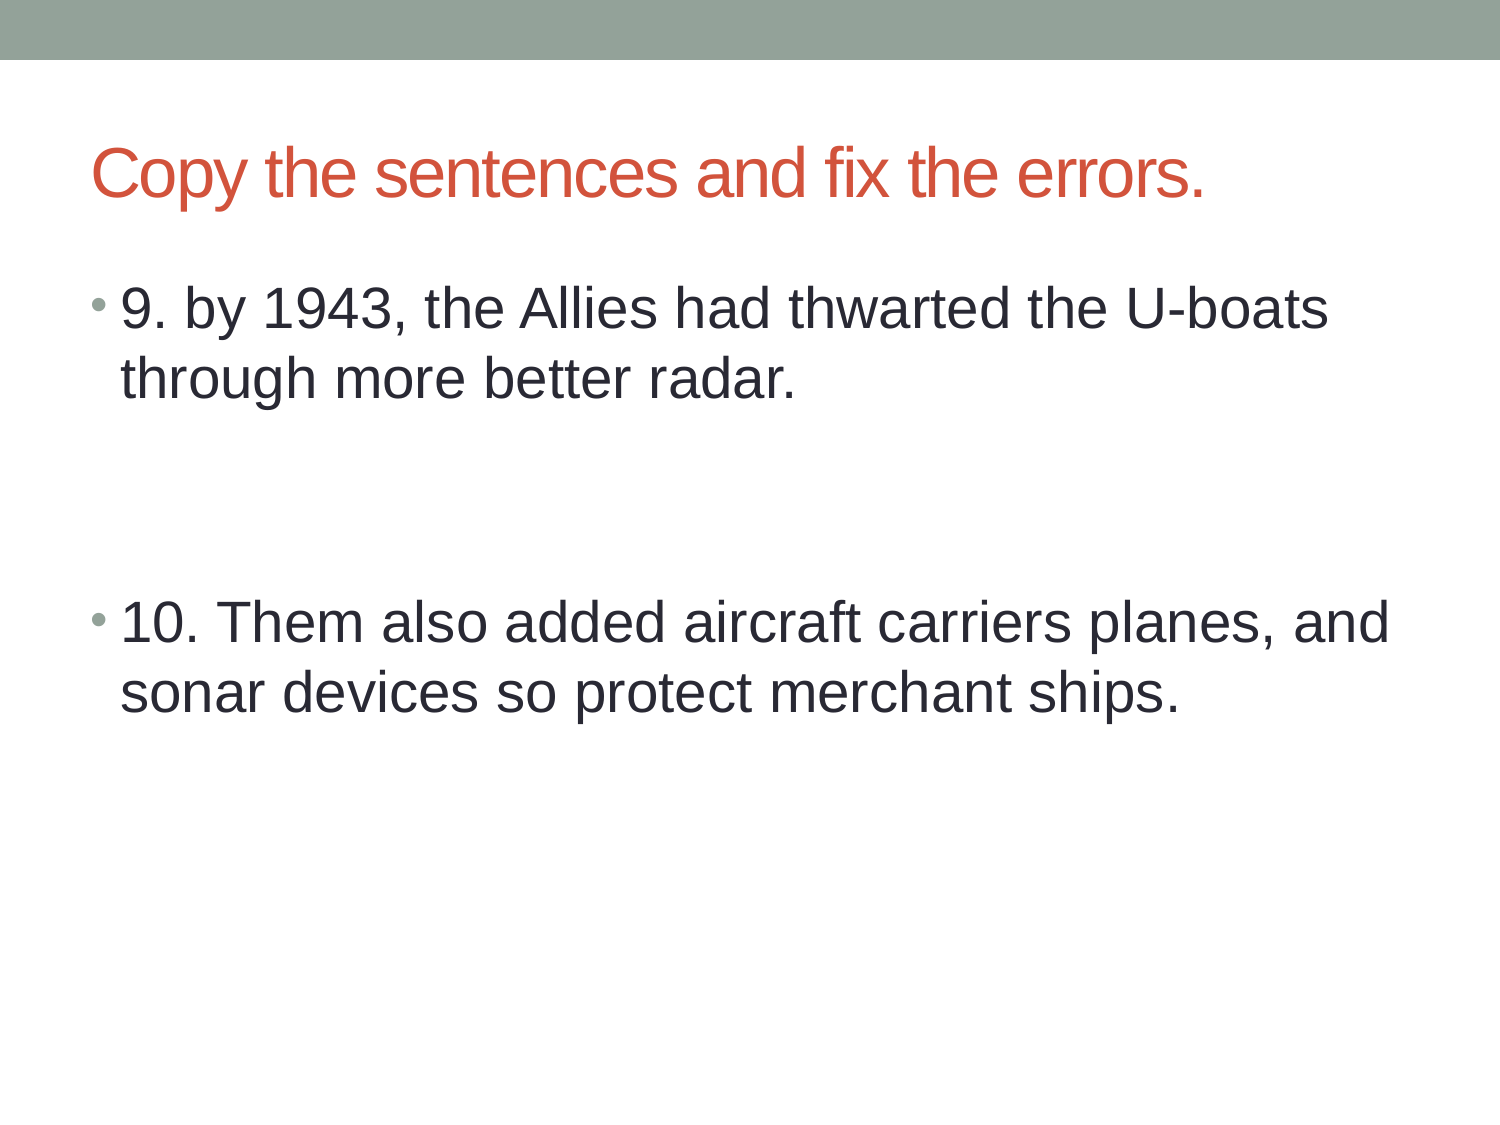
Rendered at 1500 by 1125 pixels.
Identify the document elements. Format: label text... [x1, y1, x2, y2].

list 9. by 1943, the Allies had thwarted the U-boats through more better radar. 10. Them also added aircraft carriers planes, and sonar devices so protect merchant ships. [75, 262, 1425, 1063]
title Copy the sentences and fix the errors. [75, 87, 1425, 250]
